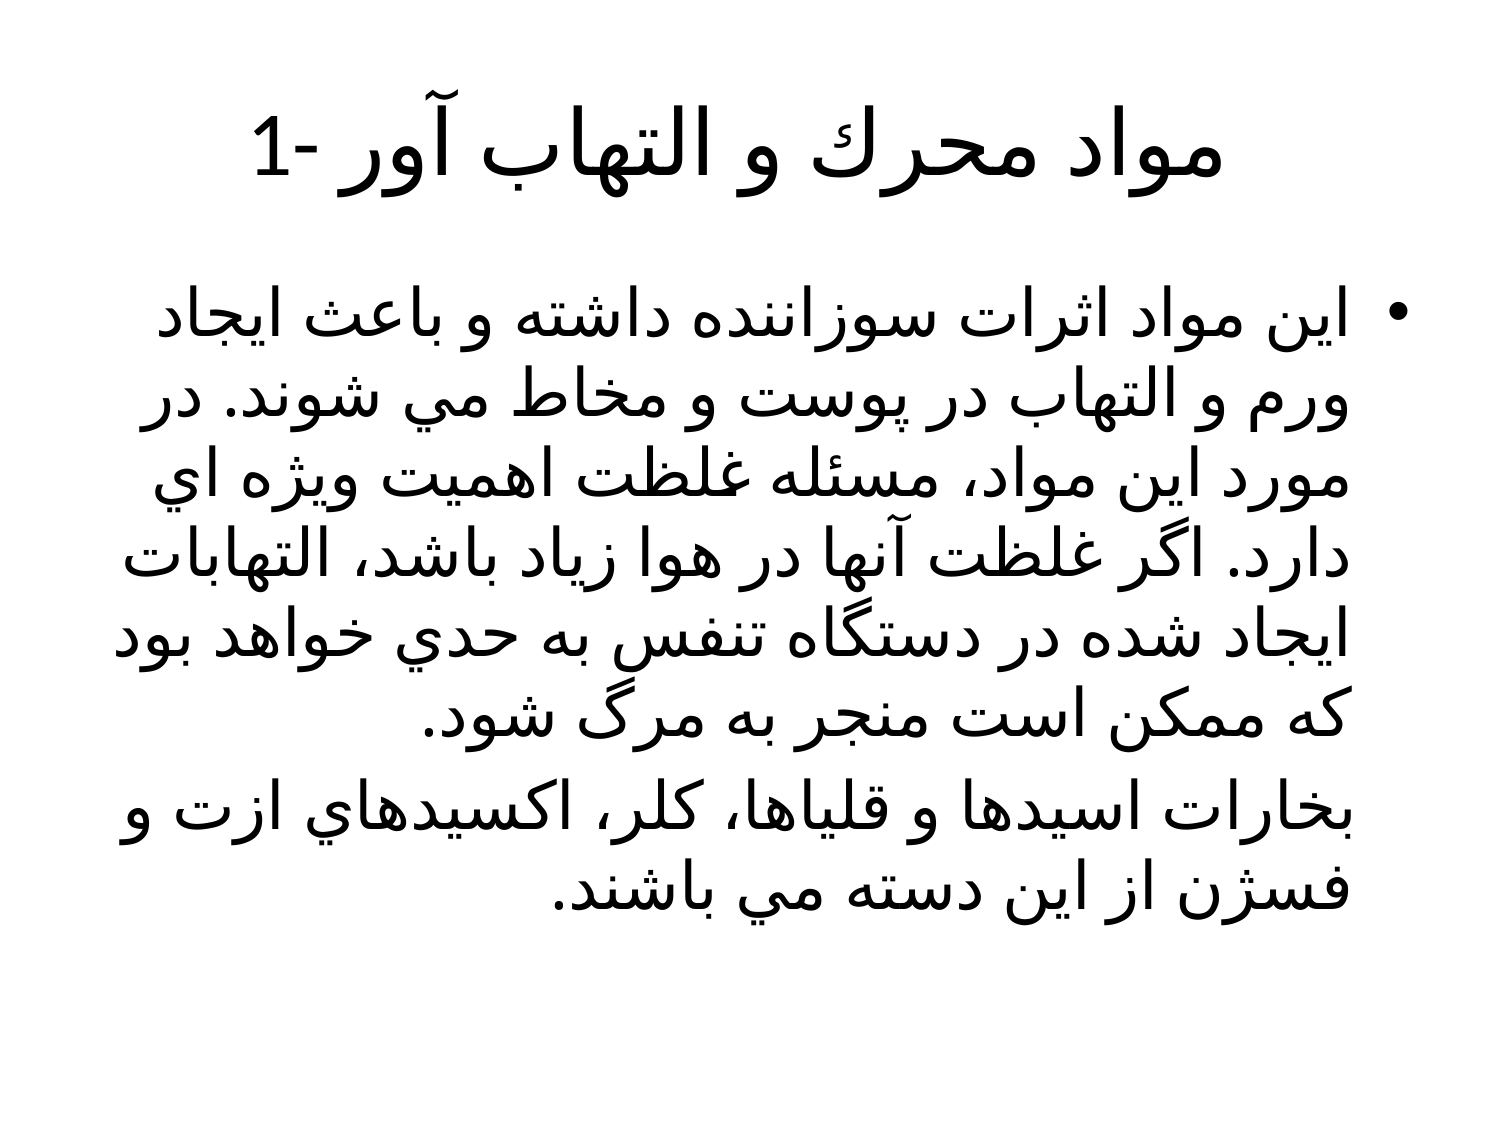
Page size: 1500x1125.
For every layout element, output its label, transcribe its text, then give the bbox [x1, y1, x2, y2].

list اين مواد اثرات سوزاننده داشته و باعث ايجاد ورم و التهاب در پوست و مخاط مي شوند. در مورد اين مواد، مسئله غلظت اهميت ويژه اي دارد. اگر غلظت آنها در هوا زياد باشد، التهابات ايجاد شده در دستگاه تنفس به حدي خواهد بود كه ممكن است منجر به مرگ شود. بخارات اسيدها و قلياها، كلر، اكسيدهاي ازت و فسژن از اين دسته مي باشند. [75, 262, 1425, 1005]
title 1- مواد محرك و التهاب آور [75, 45, 1425, 233]
